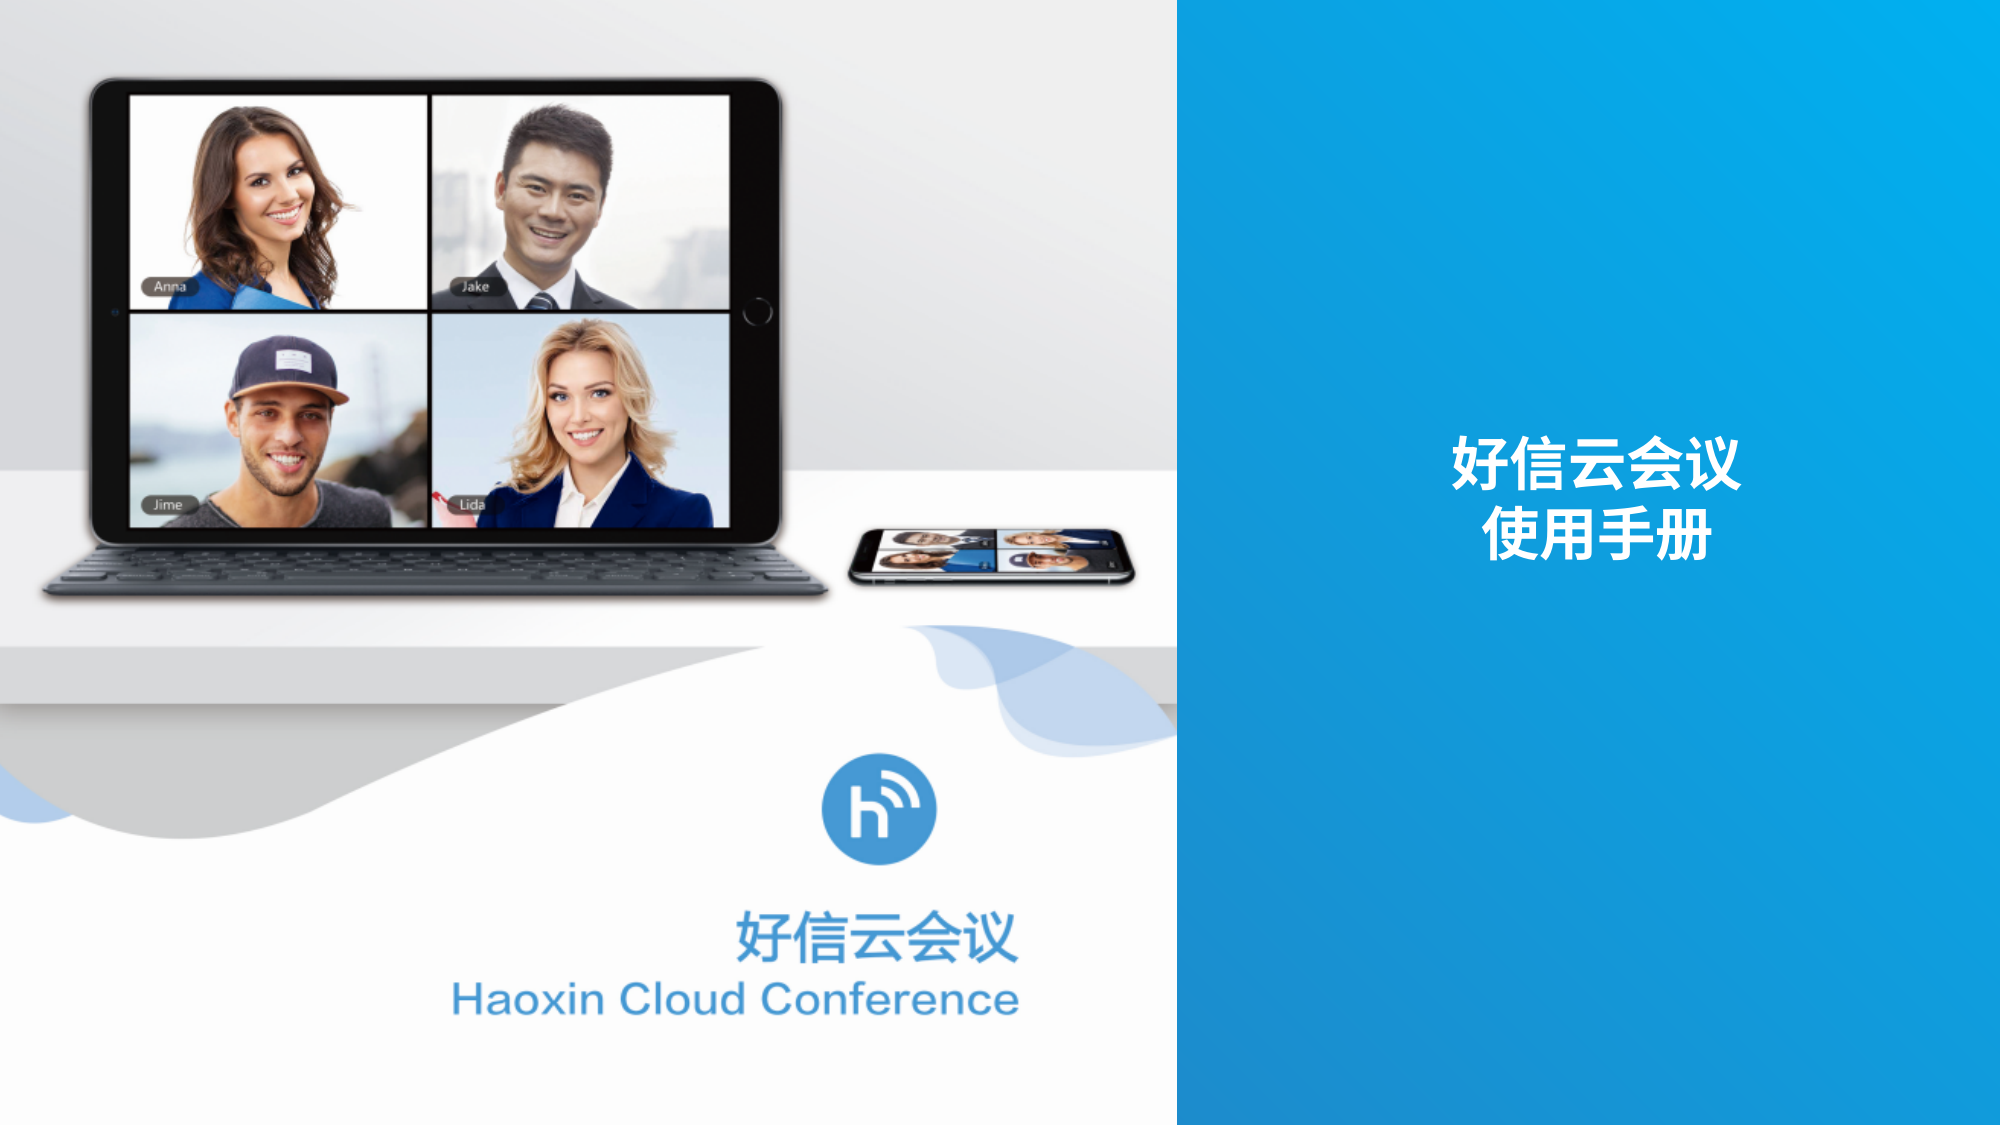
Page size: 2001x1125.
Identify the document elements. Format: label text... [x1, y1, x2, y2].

picture [0, 0, 1177, 1125]
text_box 好信云会议 使用手册 [1253, 419, 1942, 575]
